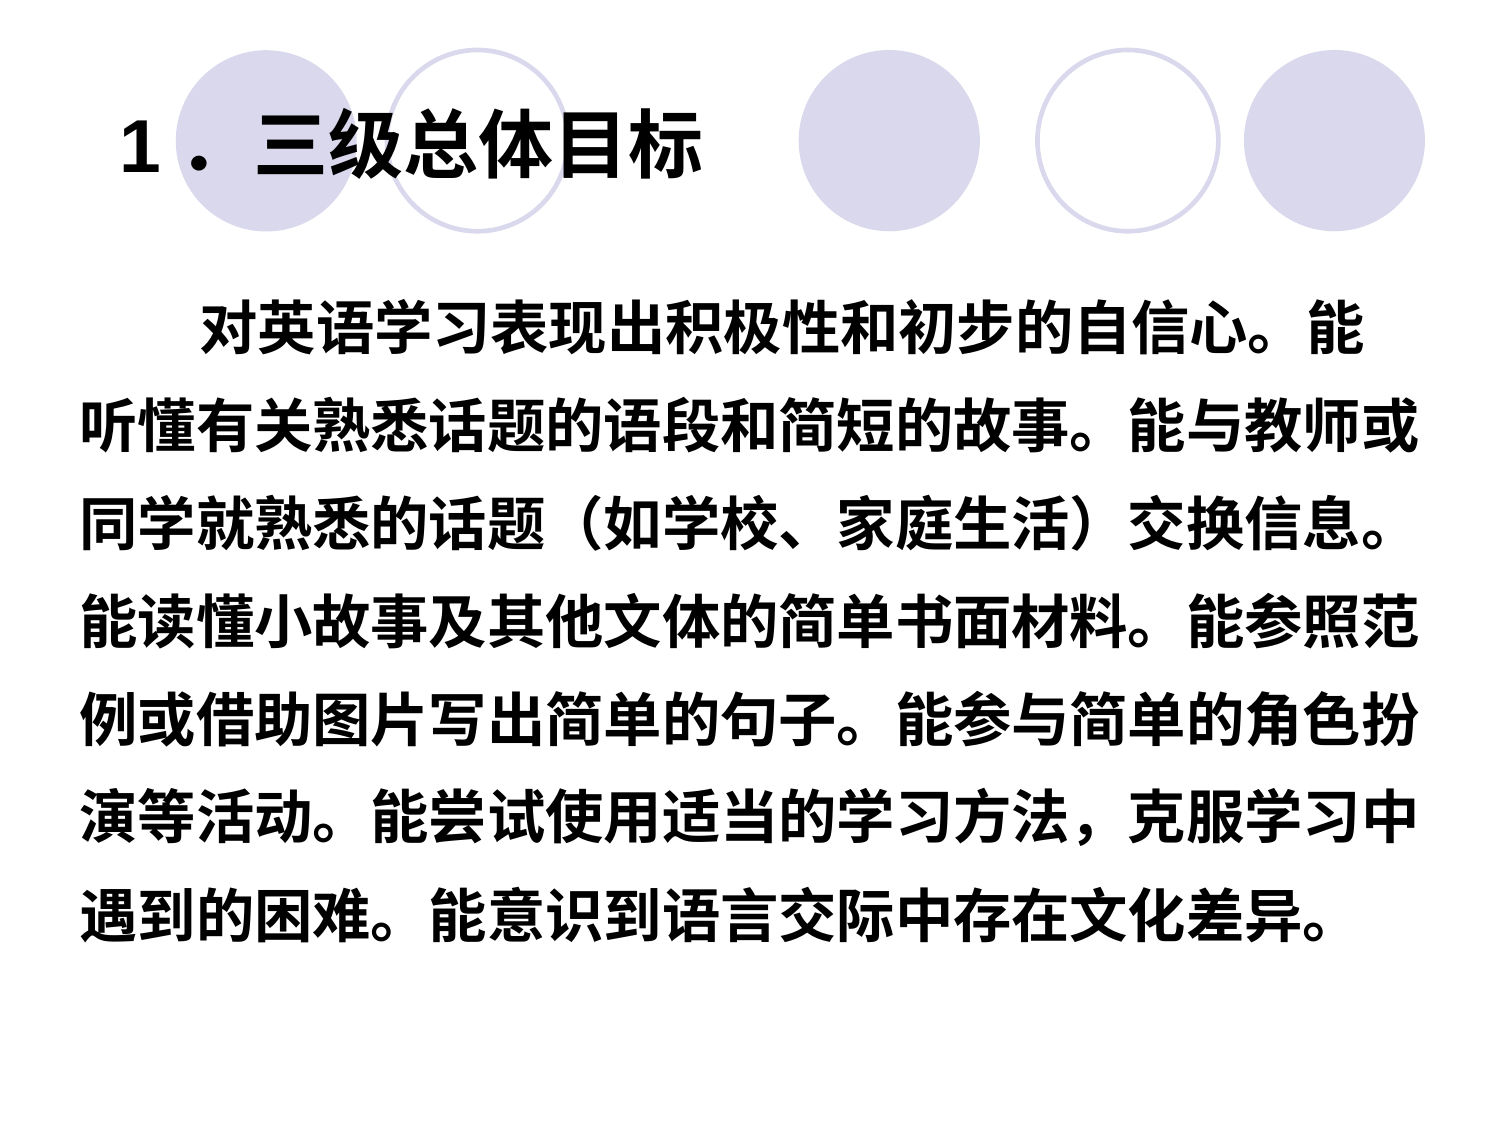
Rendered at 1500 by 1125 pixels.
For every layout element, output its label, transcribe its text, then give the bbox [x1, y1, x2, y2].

text_box 对英语学习表现出积极性和初步的自信心。能听懂有关熟悉话题的语段和简短的故事。能与教师或同学就熟悉的话题（如学校、家庭生活）交换信息。能读懂小故事及其他文体的简单书面材料。能参照范例或借助图片写出简单的句子。能参与简单的角色扮演等活动。能尝试使用适当的学习方法，克服学习中遇到的困难。能意识到语言交际中存在文化差异。 [64, 255, 1436, 956]
text_box 1．三级总体目标 [104, 90, 719, 195]
